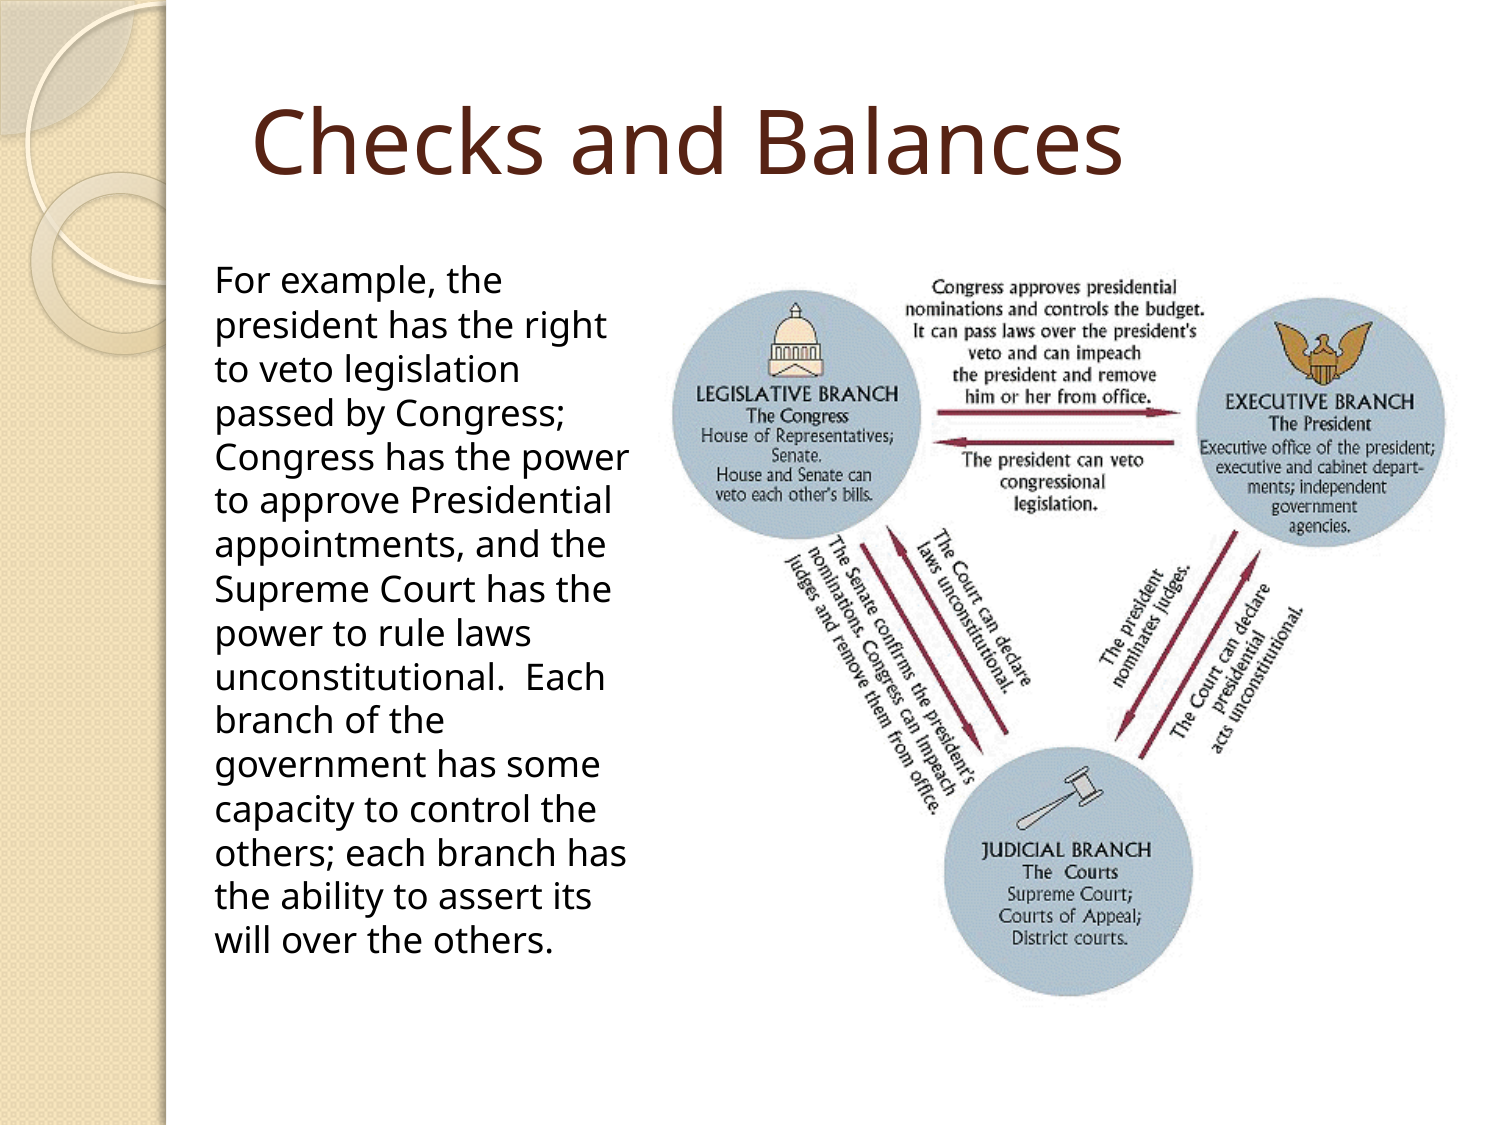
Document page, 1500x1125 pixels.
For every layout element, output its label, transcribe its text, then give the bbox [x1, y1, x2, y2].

title Checks and Balances [235, 45, 1466, 233]
list For example, the president has the right to veto legislation passed by Congress; Congress has the power to approve Presidential appointments, and the Supreme Court has the power to rule laws unconstitutional. Each branch of the government has some capacity to control the others; each branch has the ability to assert its will over the others. [187, 249, 650, 1015]
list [656, 256, 1459, 1009]
